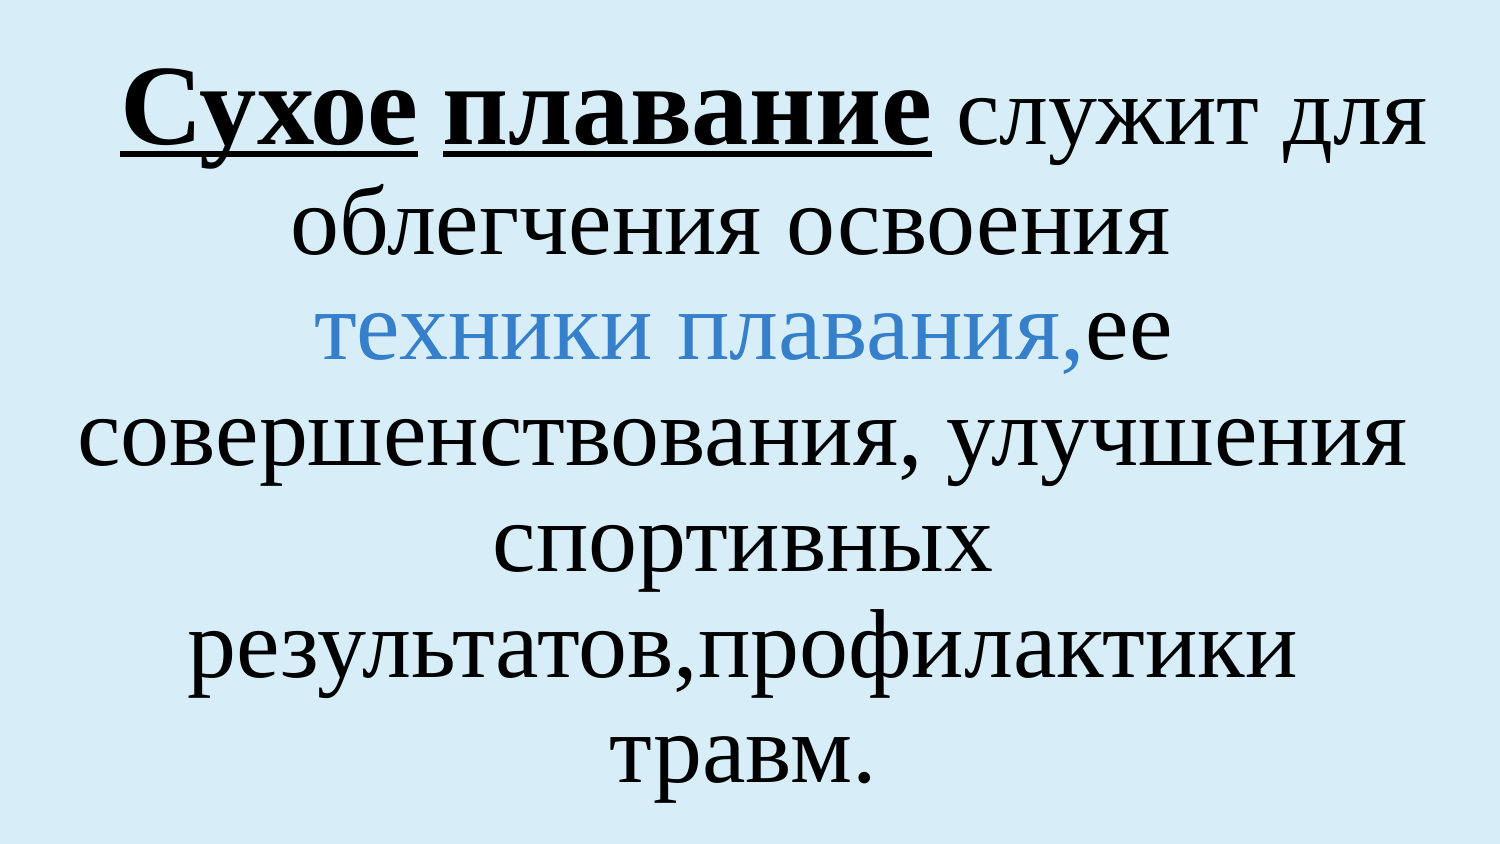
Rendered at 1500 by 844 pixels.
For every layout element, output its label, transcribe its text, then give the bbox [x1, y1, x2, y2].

title Сухое плавание служит для облегчения освоения техники плавания,ее совершенствования, улучшения спортивных результатов,профилактики травм. [26, 44, 1461, 805]
